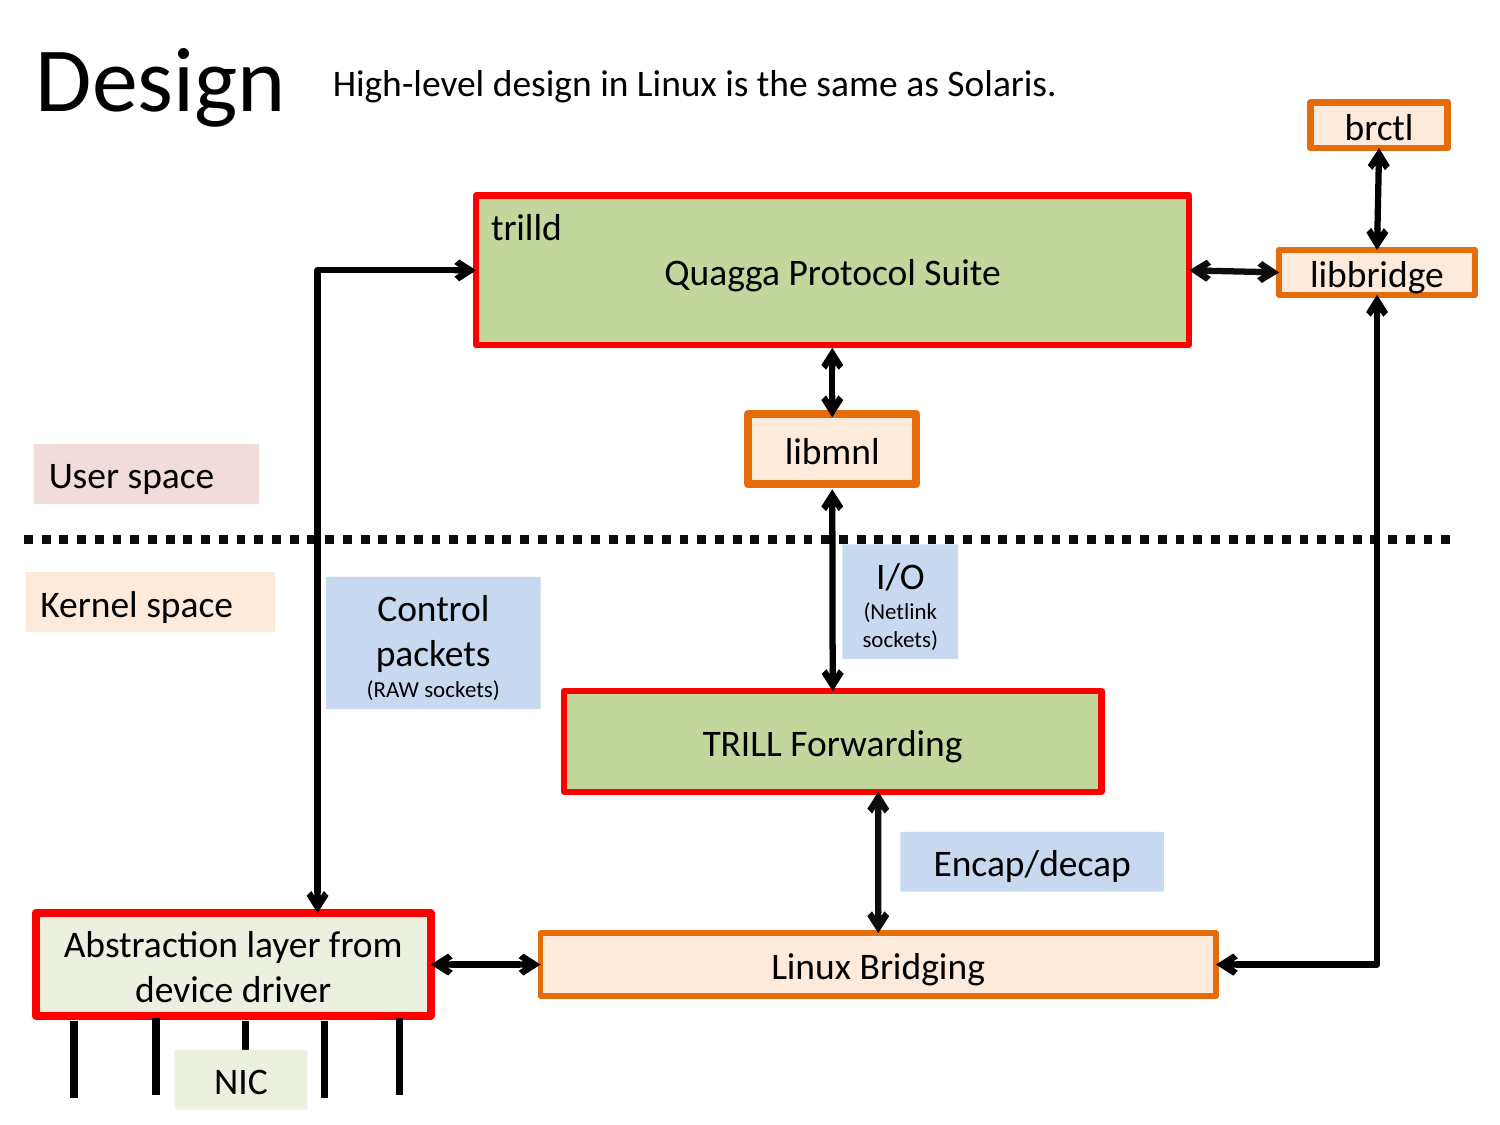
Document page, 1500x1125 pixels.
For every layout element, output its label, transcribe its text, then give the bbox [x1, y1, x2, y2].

text_box Control packets (RAW sockets) [482, 576, 541, 710]
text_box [1376, 147, 1380, 252]
text_box Design [21, 12, 350, 138]
text_box NIC [174, 1049, 308, 1110]
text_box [961, 549, 1500, 711]
text_box trilld Quagga Protocol Suite [476, 195, 1190, 346]
text_box User space [33, 444, 260, 504]
text_box Abstraction layer from device driver [35, 912, 432, 1017]
text_box I/O (Netlink sockets) [842, 547, 959, 659]
text_box Encap/decap [900, 831, 1164, 892]
text_box libbridge [1278, 249, 1476, 296]
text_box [317, 271, 477, 914]
text_box High-level design in Linux is the same as Solaris. [318, 51, 1425, 112]
text_box TRILL Forwarding [563, 690, 1102, 792]
text_box Kernel space [25, 572, 275, 632]
text_box libmnl [747, 414, 917, 485]
text_box brctl [1310, 102, 1449, 149]
text_box Linux Bridging [540, 932, 1217, 997]
